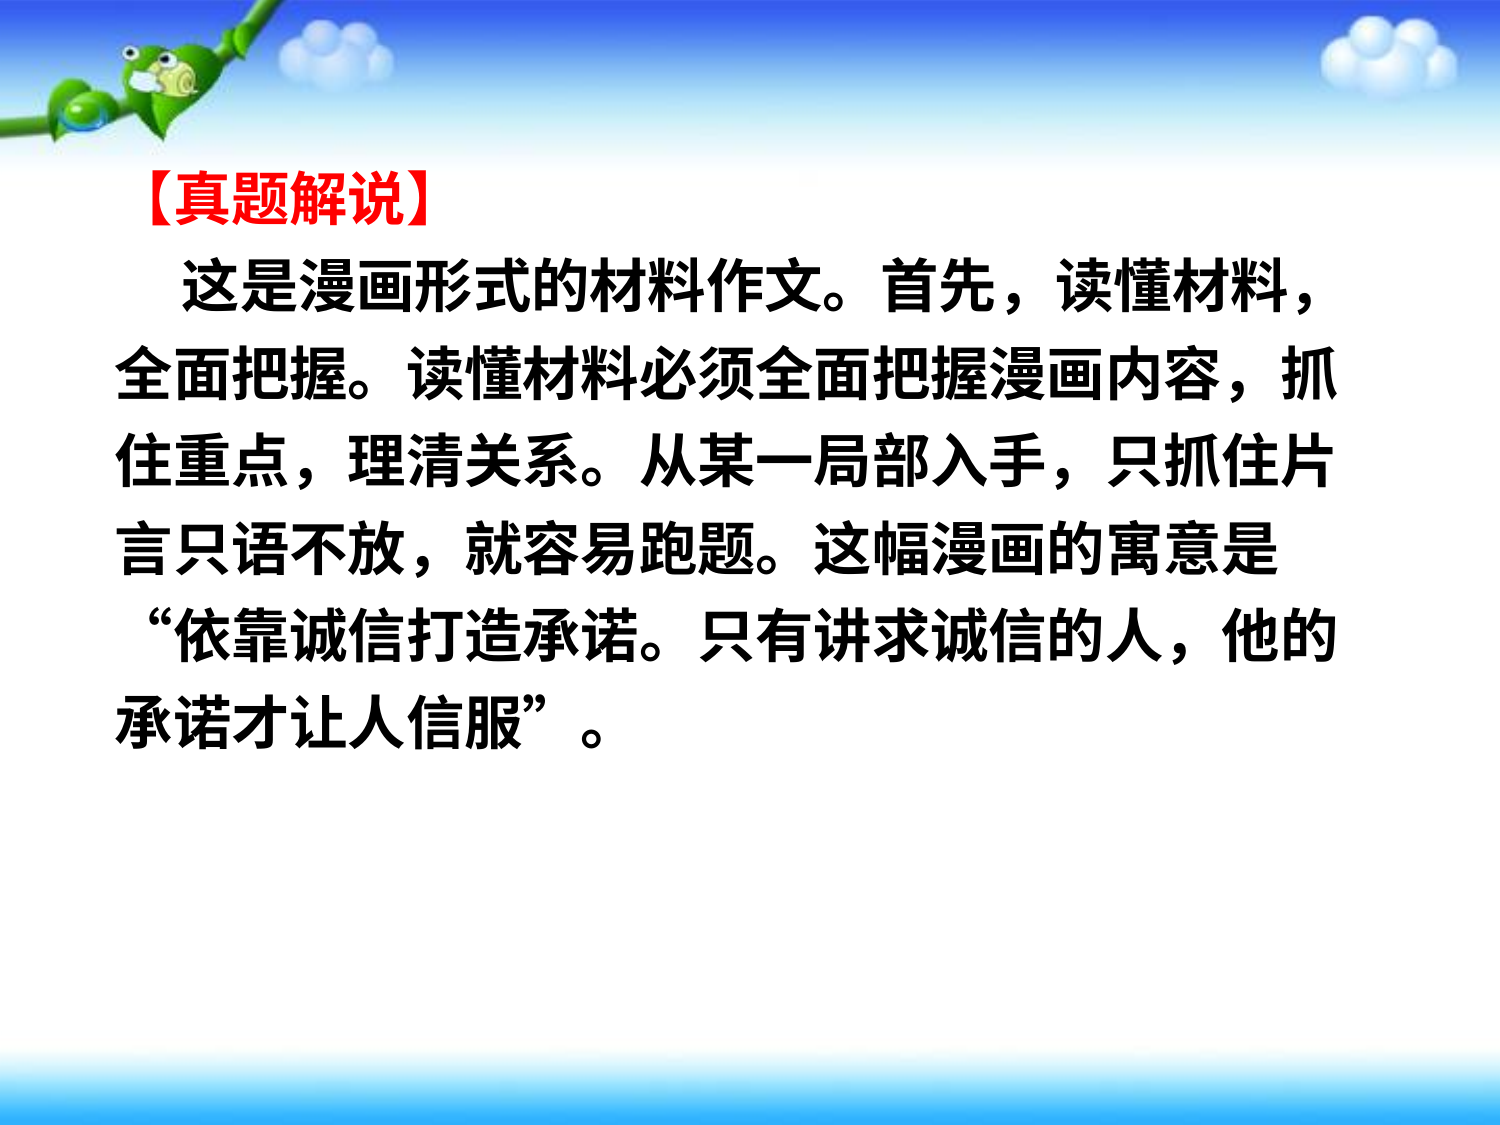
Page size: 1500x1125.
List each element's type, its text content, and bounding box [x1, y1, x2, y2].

picture [0, 0, 1500, 1125]
text_box 【真题解说】 这是漫画形式的材料作文。首先，读懂材料，全面把握。读懂材料必须全面把握漫画内容，抓住重点，理清关系。从某一局部入手，只抓住片言只语不放，就容易跑题。这幅漫画的寓意是“依靠诚信打造承诺。只有讲求诚信的人，他的承诺才让人信服”。 [100, 137, 1370, 765]
